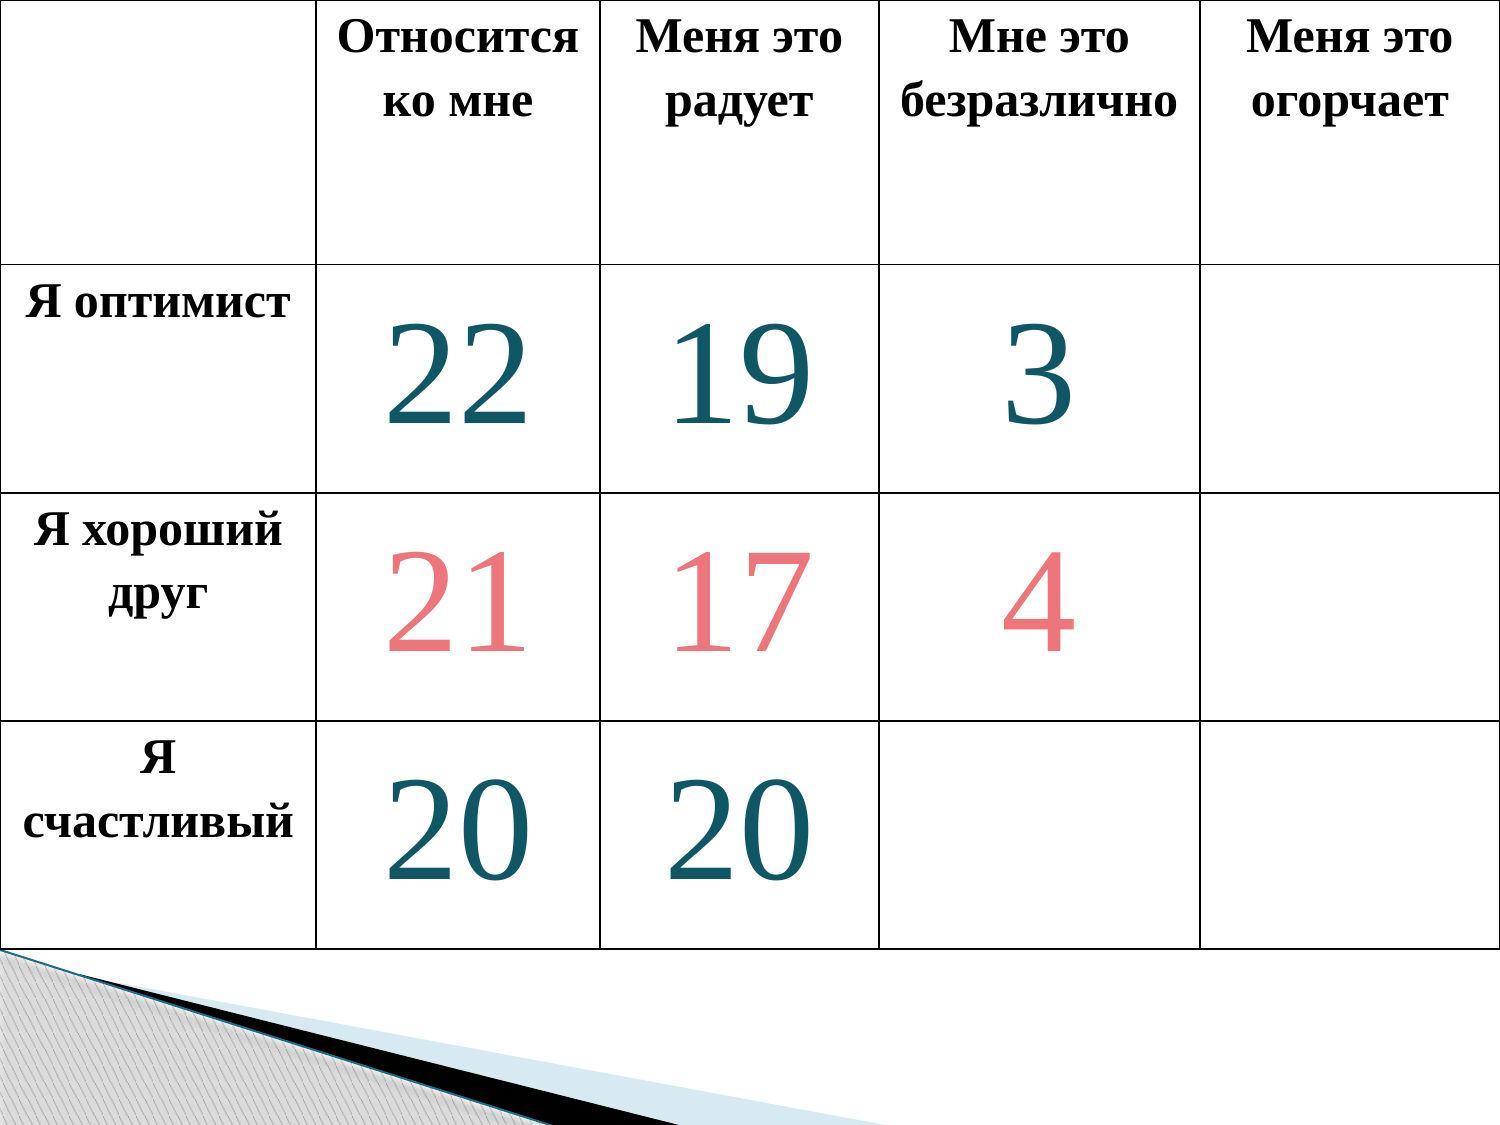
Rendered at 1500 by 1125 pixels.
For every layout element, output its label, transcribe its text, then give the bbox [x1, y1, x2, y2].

table_header Меня это радует [601, 1, 878, 264]
table_cell 20 [601, 722, 878, 948]
table_cell 19 [601, 265, 878, 492]
table_cell 17 [601, 494, 878, 720]
table_cell [1201, 494, 1499, 720]
table_cell [1201, 265, 1499, 492]
table_cell [1201, 722, 1499, 948]
table_header Меня это огорчает [1201, 1, 1499, 264]
table_cell Я хороший друг [1, 494, 315, 720]
table_cell 3 [880, 265, 1199, 492]
table_header [1, 1, 315, 264]
table_cell 21 [317, 494, 599, 720]
table_cell 22 [317, 265, 599, 492]
table_cell 20 [317, 722, 599, 948]
table_cell 4 [880, 494, 1199, 720]
table_header Мне это безразлично [880, 1, 1199, 264]
table_header Относится ко мне [317, 1, 599, 264]
table_cell Я счастливый [1, 722, 315, 948]
table_cell [880, 722, 1199, 948]
table_cell Я оптимист [1, 265, 315, 492]
